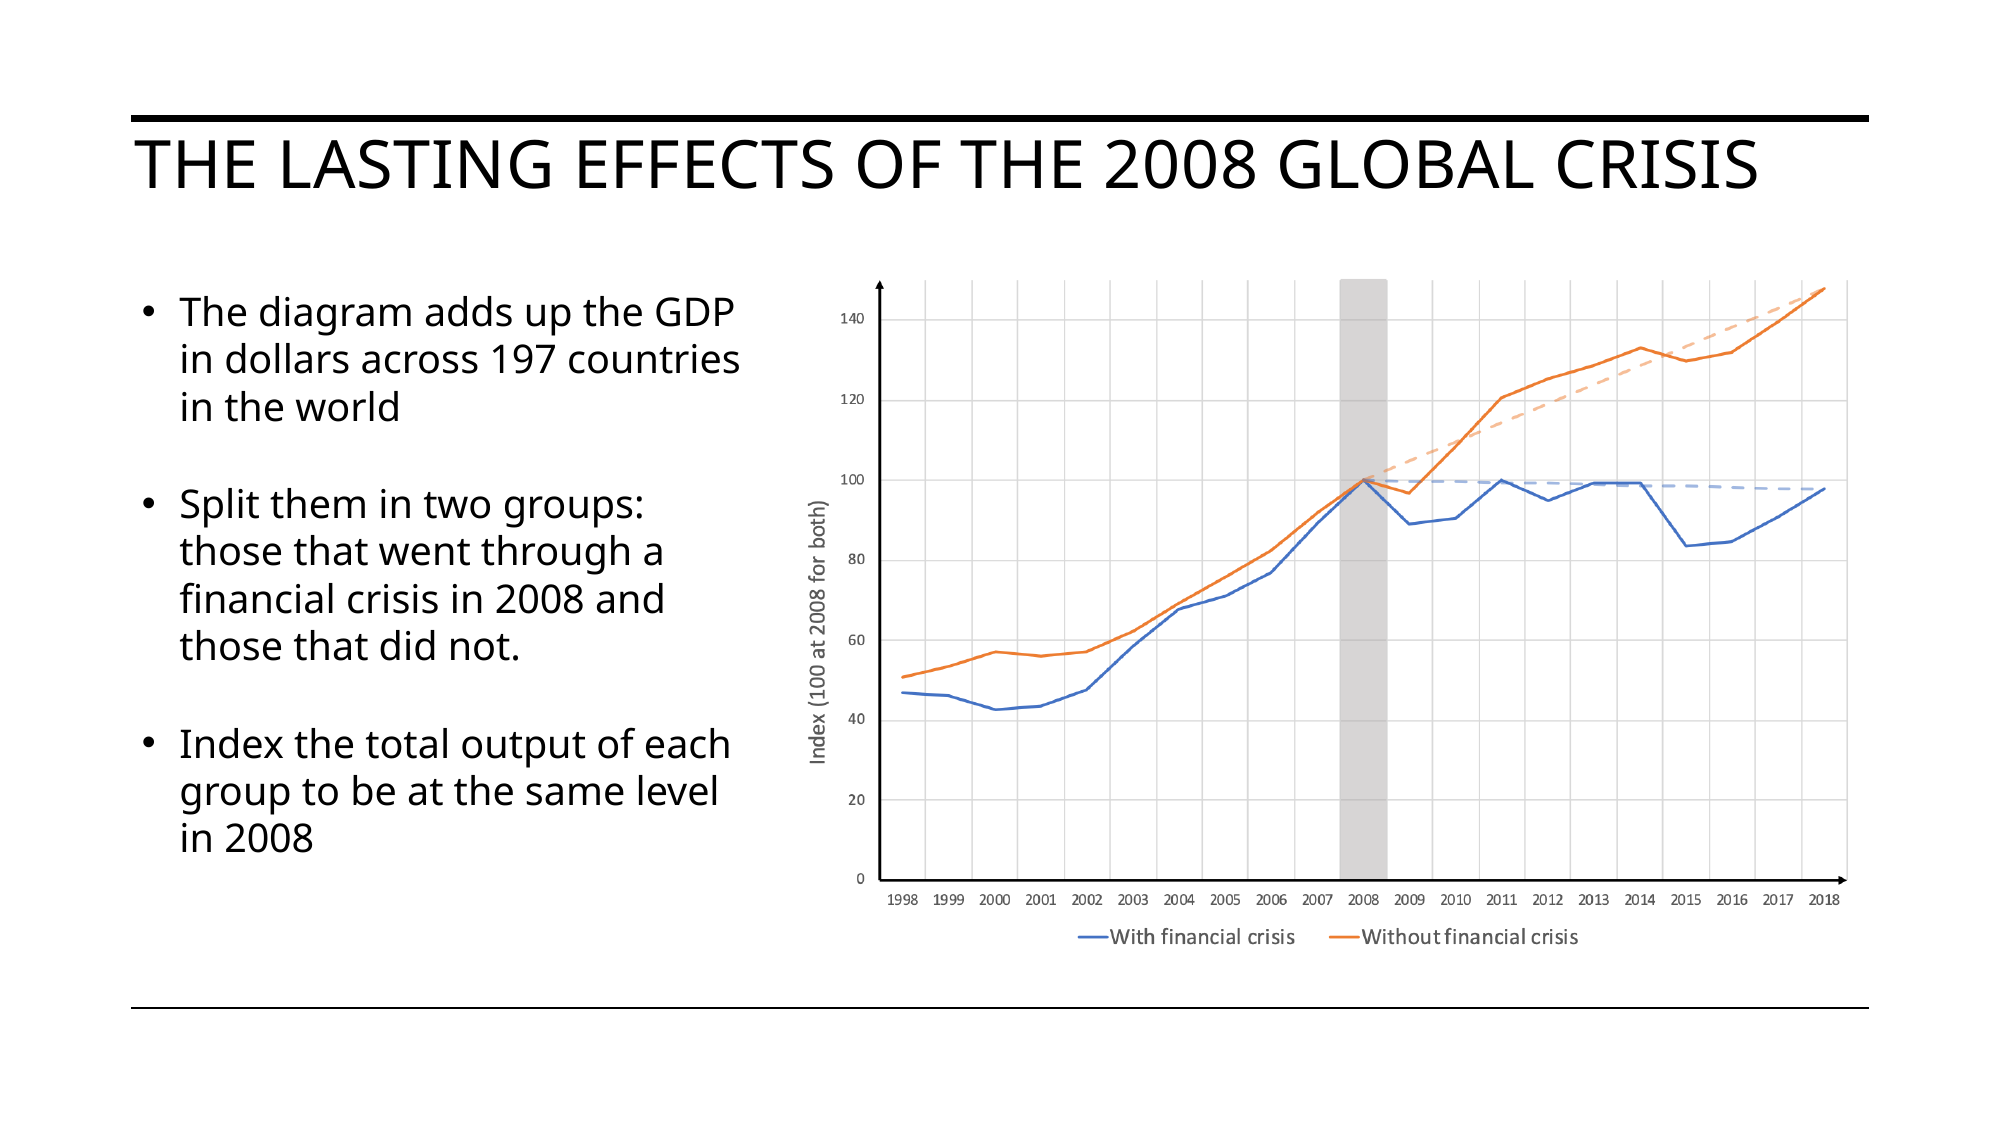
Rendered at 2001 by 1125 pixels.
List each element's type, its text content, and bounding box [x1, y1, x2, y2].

list The diagram adds up the GDP in dollars across 197 countries in the world Split them in two groups: those that went through a financial crisis in 2008 and those that did not. Index the total output of each group to be at the same level in 2008 [126, 279, 766, 972]
title The lasting effects of the 2008 global crisis [119, 114, 1874, 340]
picture [796, 259, 1854, 953]
